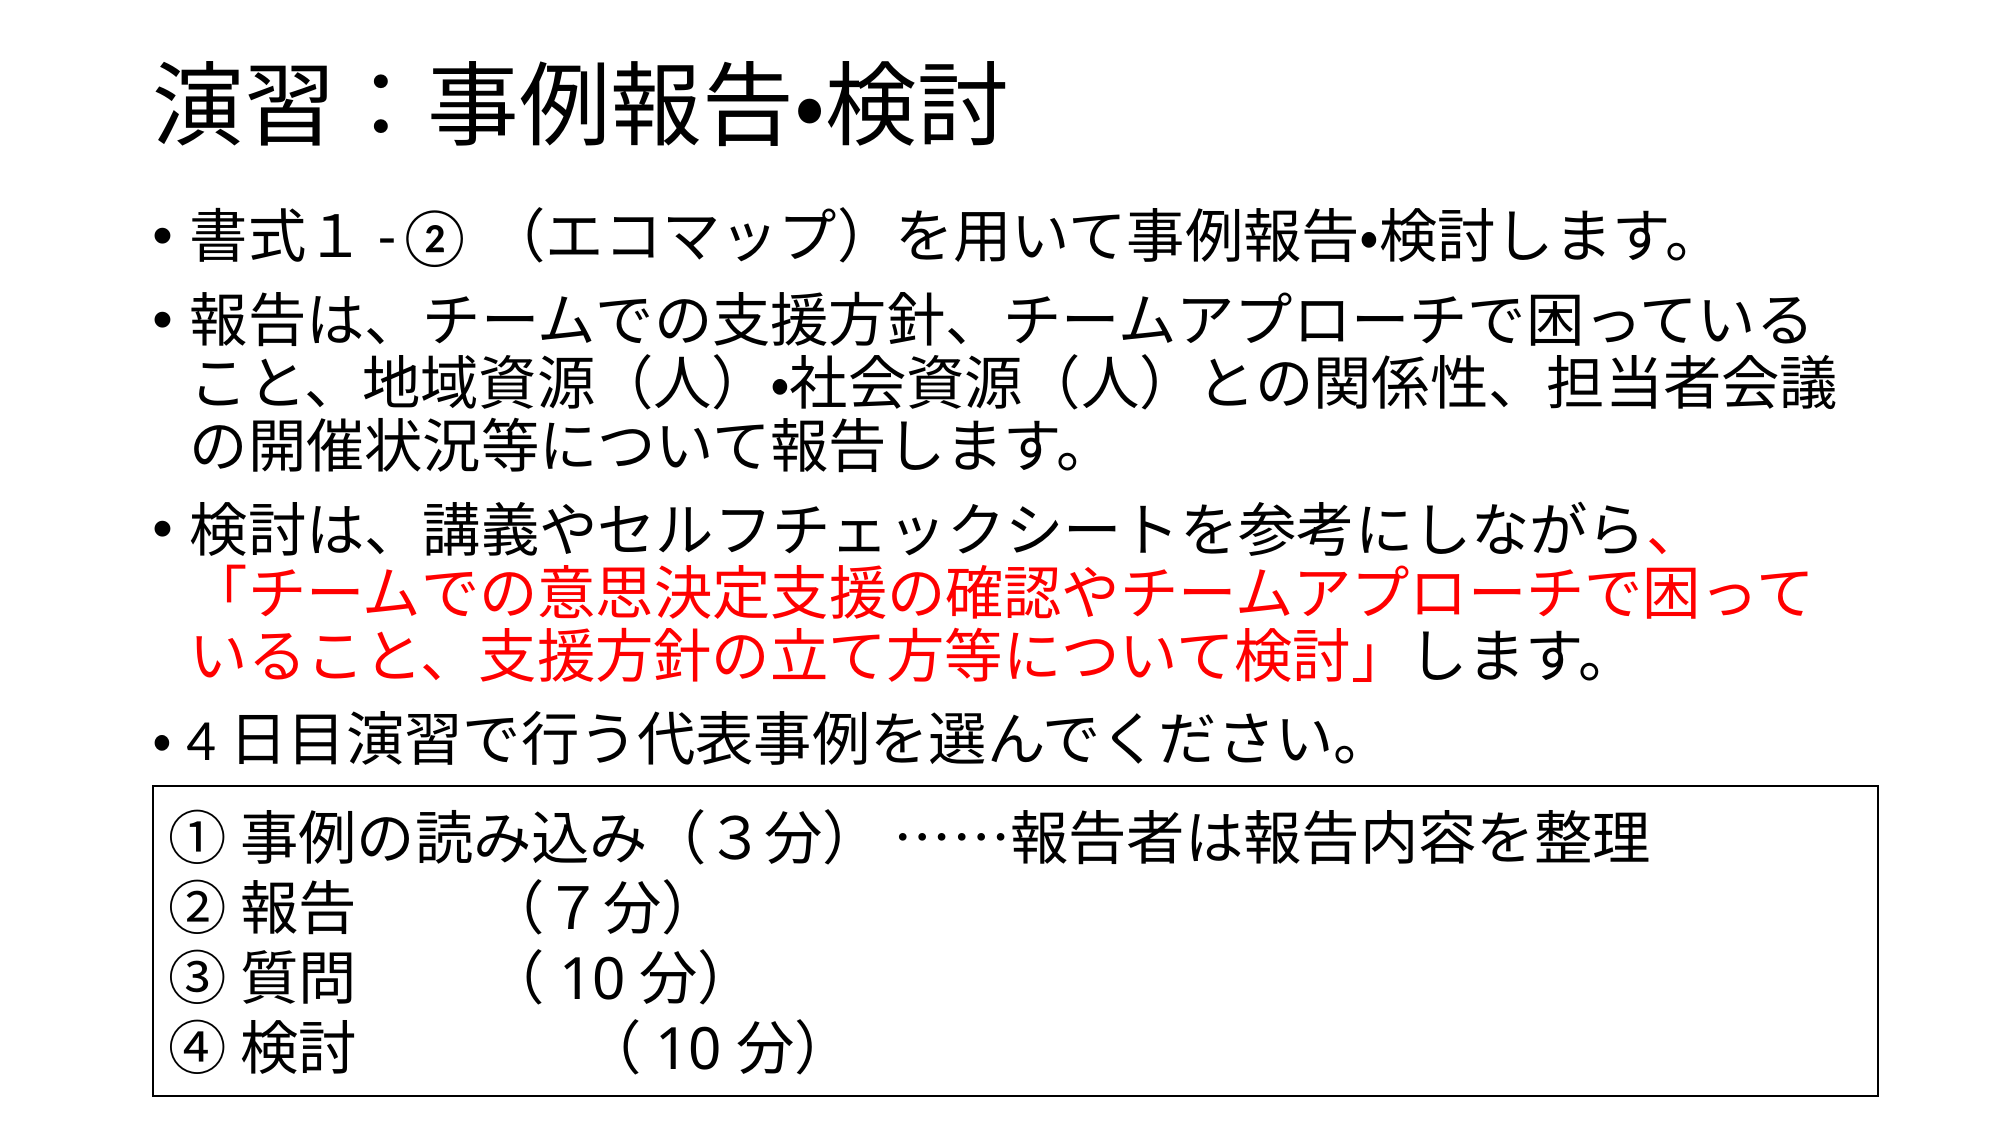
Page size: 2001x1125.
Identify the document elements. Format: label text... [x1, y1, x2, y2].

text_box ①事例の読み込み（３分） ……報告者は報告内容を整理 ②報告 （７分） ③質問 （10分） ④検討 （10分） [152, 785, 1879, 1097]
title 演習：事例報告・検討 [137, 0, 1863, 199]
list 書式１-②（エコマップ）を用いて事例報告・検討します。 報告は、チームでの支援方針、チームアプローチで困っていること、地域資源（人）・社会資源（人）との関係性、担当者会議の開催状況等について報告します。 検討は、講義やセルフチェックシートを参考にしながら、「チームでの意思決定支援の確認やチームアプローチで困っていること、支援方針の立て方等について検討」します。 ・4日目演習で行う代表事例を選んでください。 [137, 199, 1863, 914]
